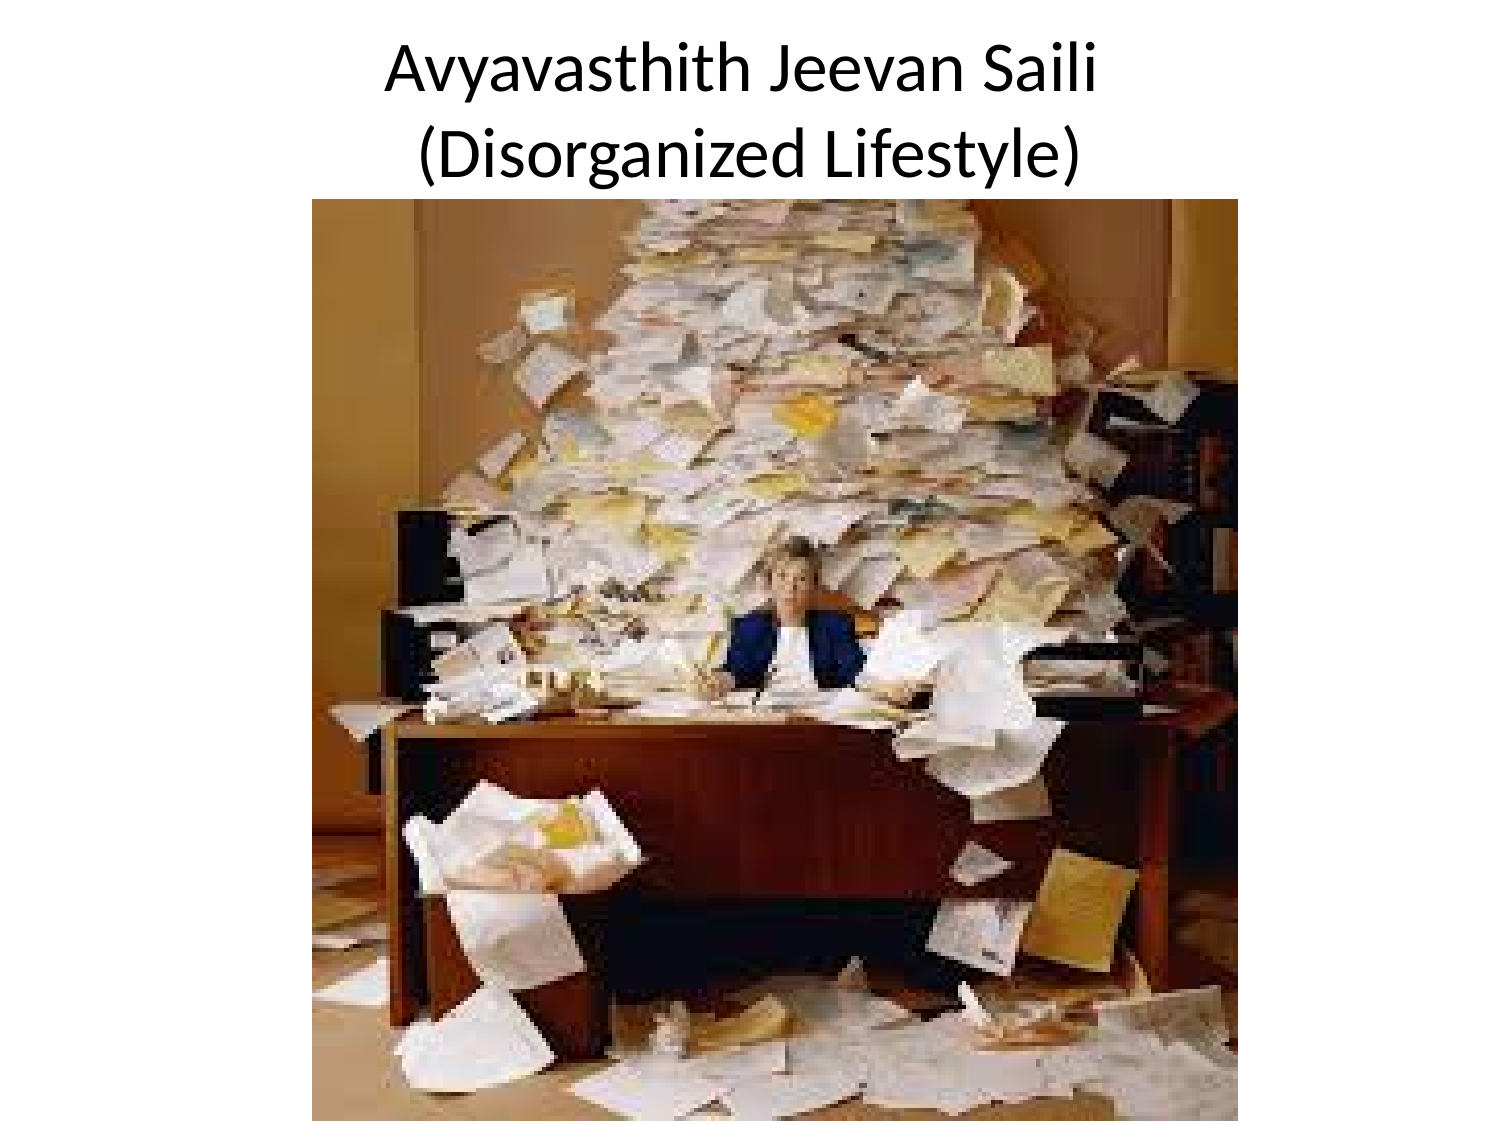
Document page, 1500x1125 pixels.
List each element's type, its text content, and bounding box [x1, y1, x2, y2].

title Avyavasthith Jeevan Saili (Disorganized Lifestyle) [75, 12, 1425, 200]
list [312, 199, 1238, 1122]
